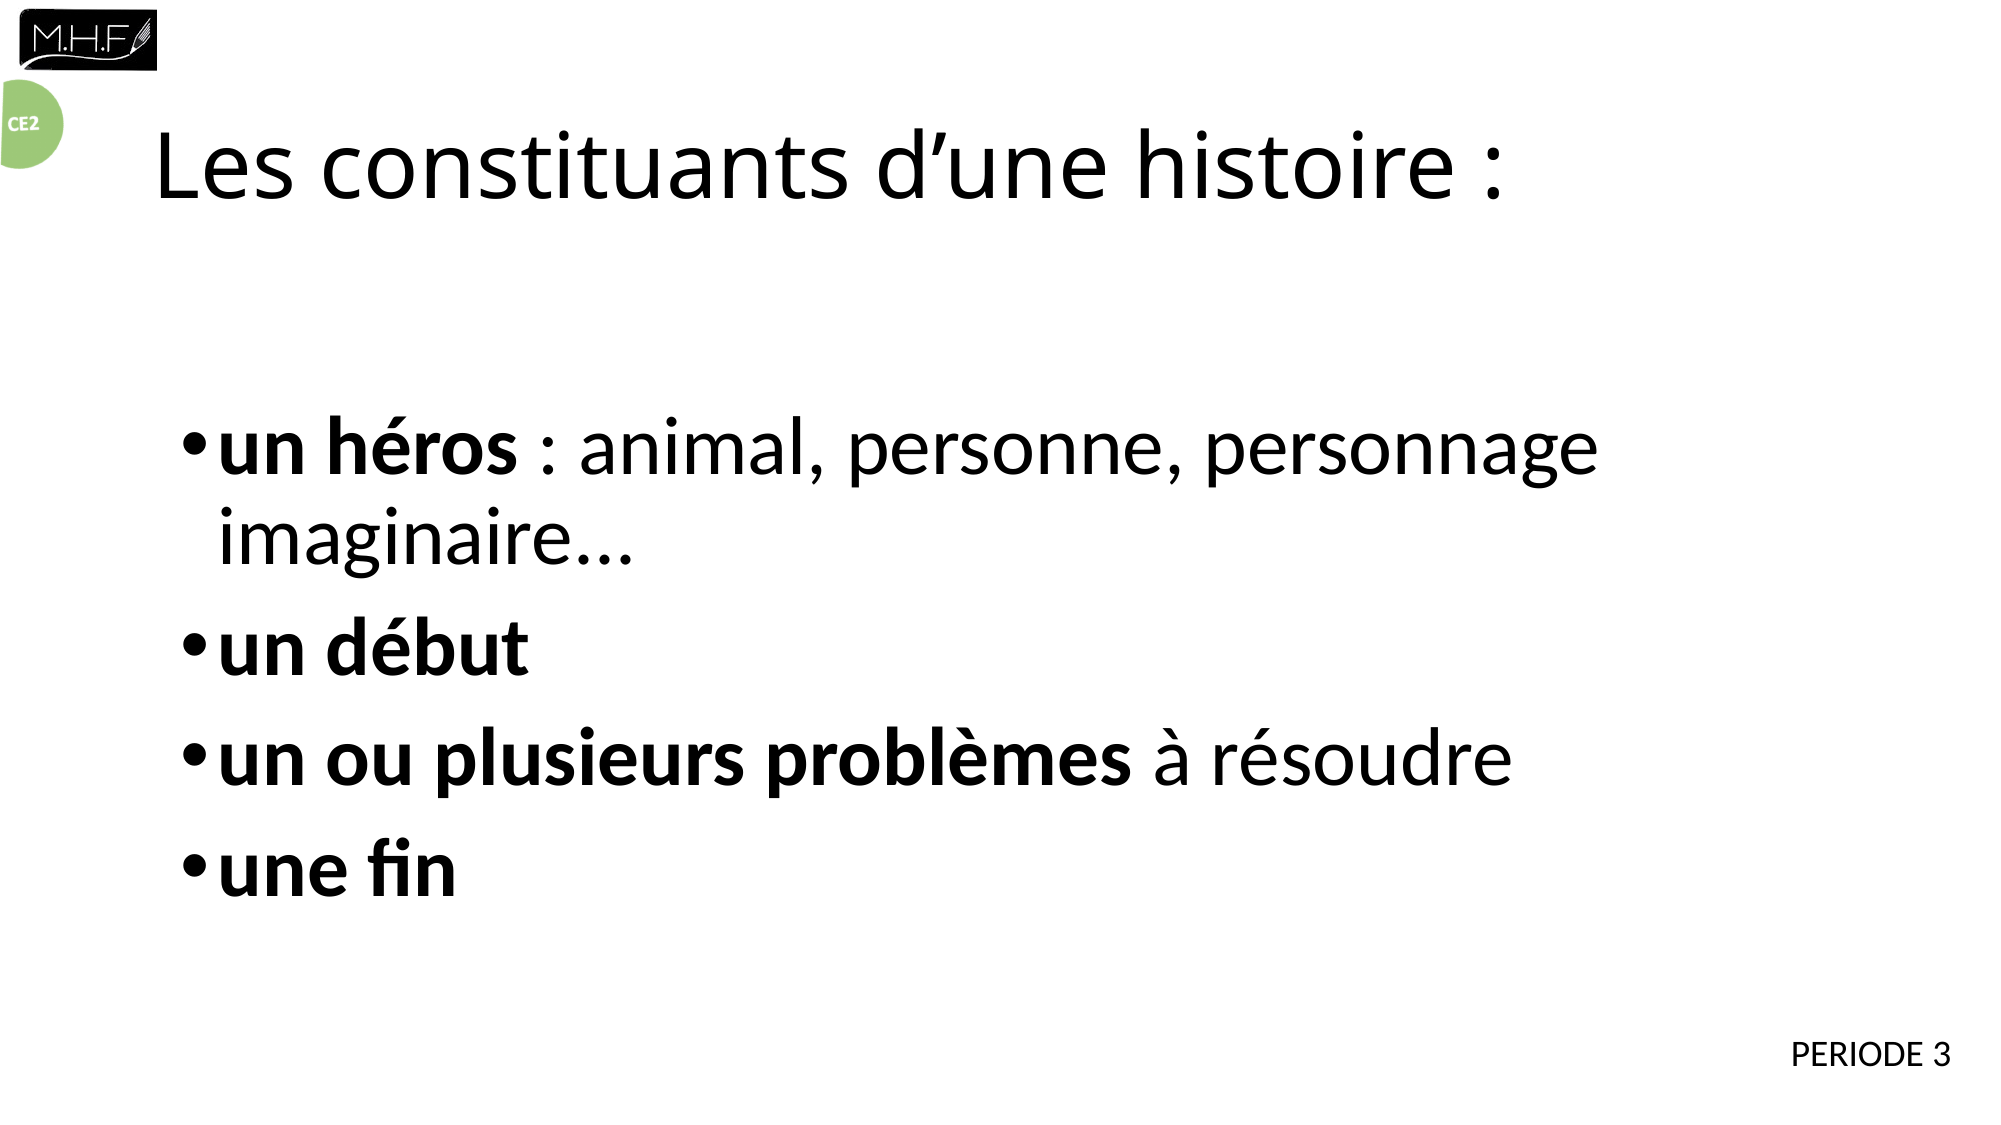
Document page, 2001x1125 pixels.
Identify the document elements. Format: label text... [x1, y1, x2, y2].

title Les constituants d’une histoire : [137, 59, 1863, 278]
text_box PERIODE 3 [1362, 1021, 1967, 1082]
list un héros : animal, personne, personnage imaginaire... un début un ou plusieurs problèmes à résoudre une fin [165, 395, 1835, 966]
picture [0, 7, 157, 207]
